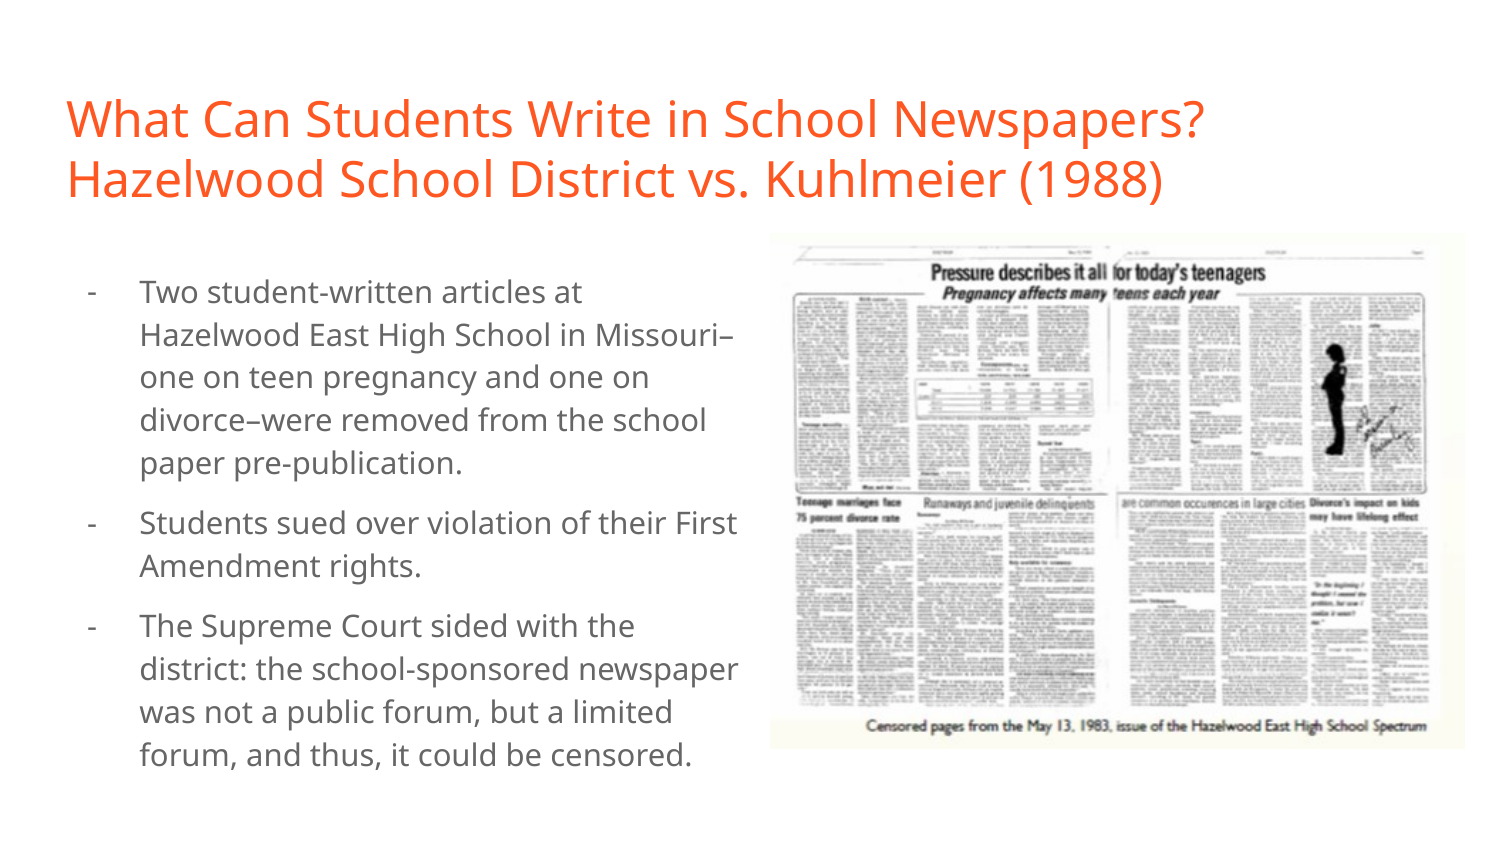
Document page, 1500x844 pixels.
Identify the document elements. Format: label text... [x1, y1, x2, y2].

picture [770, 233, 1466, 749]
title What Can Students Write in School Newspapers? Hazelwood School District vs. Kuhlmeier (1988) [51, 72, 1449, 167]
list Two student-written articles at Hazelwood East High School in Missouri–one on teen pregnancy and one on divorce–were removed from the school paper pre-publication. Students sued over violation of their First Amendment rights. The Supreme Court sided with the district: the school-sponsored newspaper was not a public forum, but a limited forum, and thus, it could be censored. [51, 251, 756, 797]
